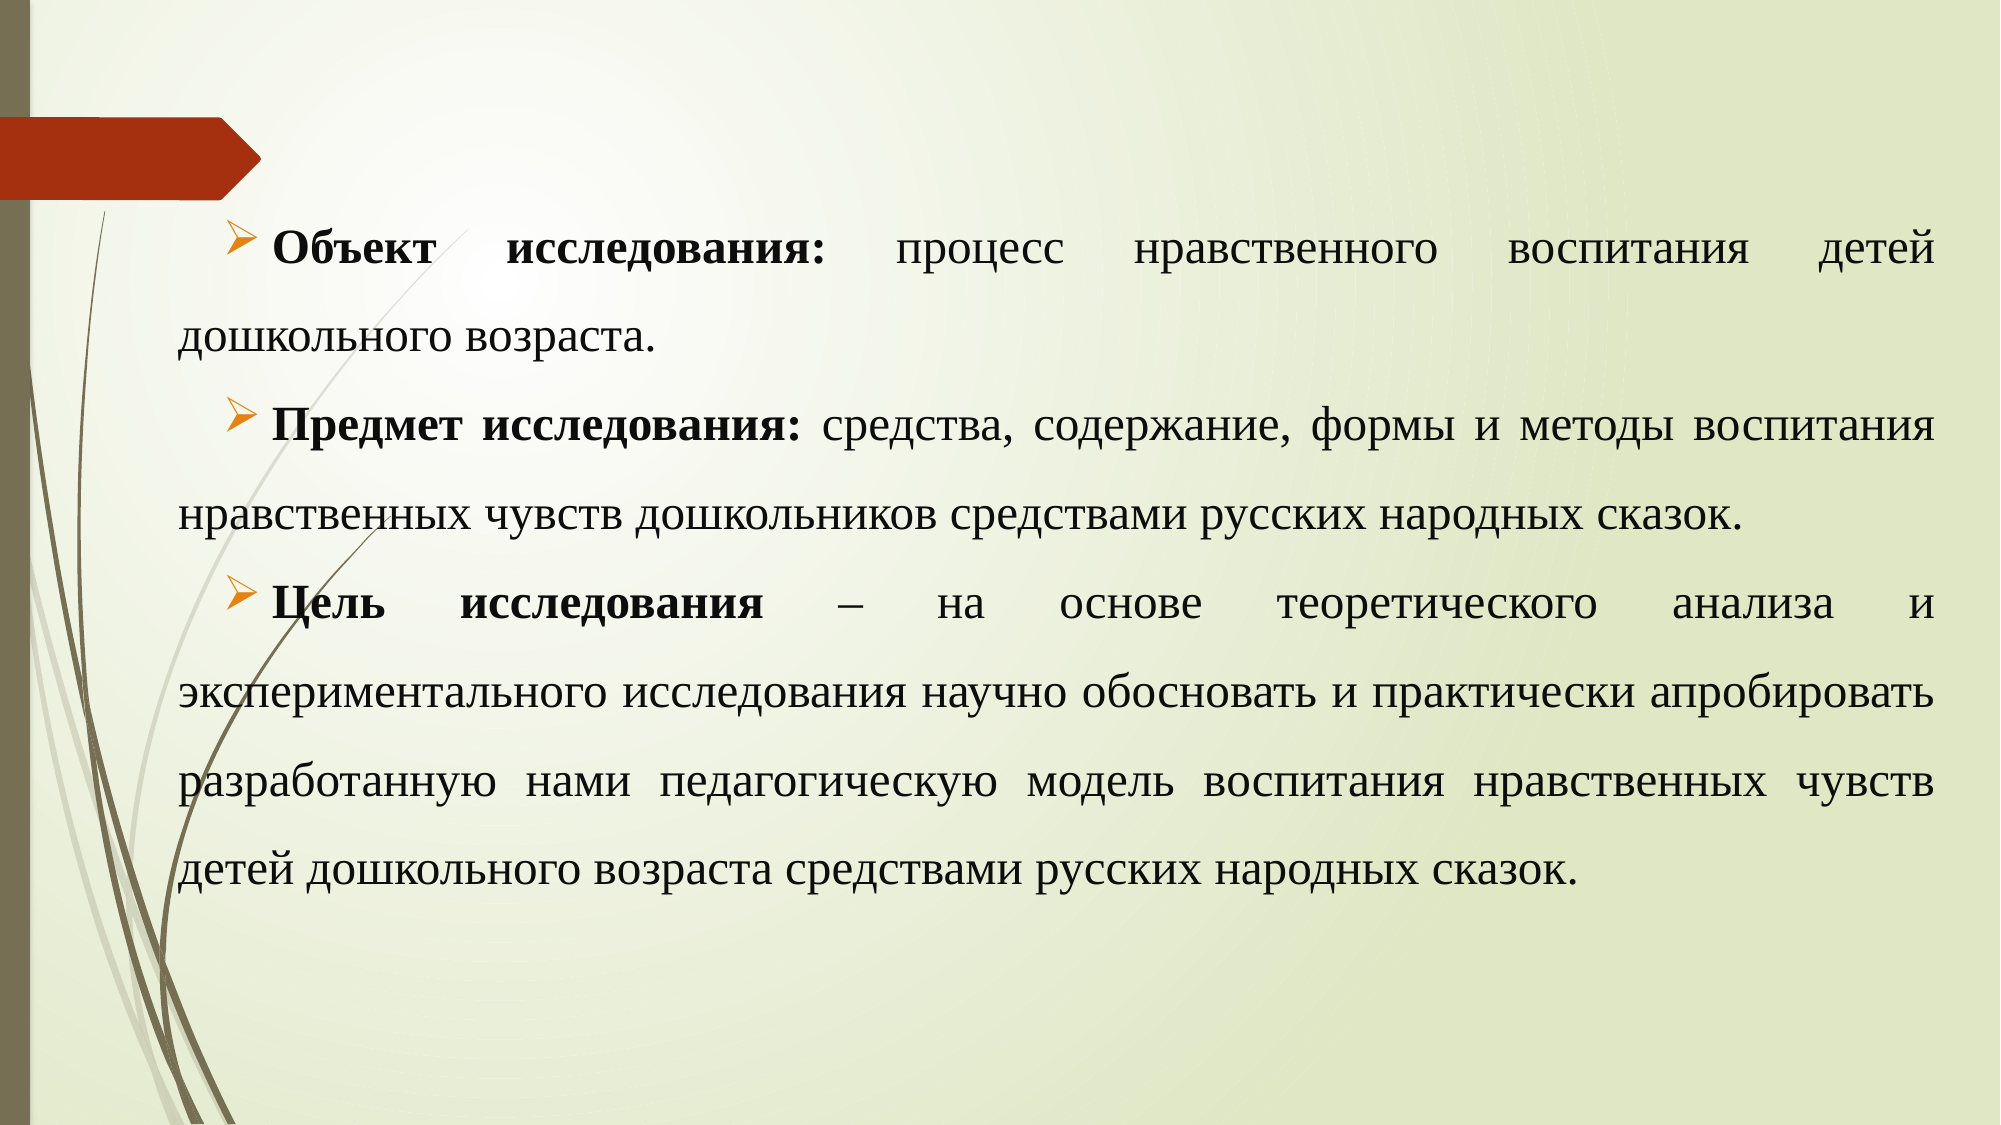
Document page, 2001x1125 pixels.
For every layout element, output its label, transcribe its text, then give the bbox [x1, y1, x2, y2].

text_box Объект исследования: процесс нравственного воспитания детей дошкольного возраста. Предмет исследования: средства, содержание, формы и методы воспитания нравственных чувств дошкольников средствами русских народных сказок. Цель исследования – на основе теоретического анализа и экспериментального исследования научно обосновать и практически апробировать разработанную нами педагогическую модель воспитания нравственных чувств детей дошкольного возраста средствами русских народных сказок. [120, 176, 1936, 1062]
